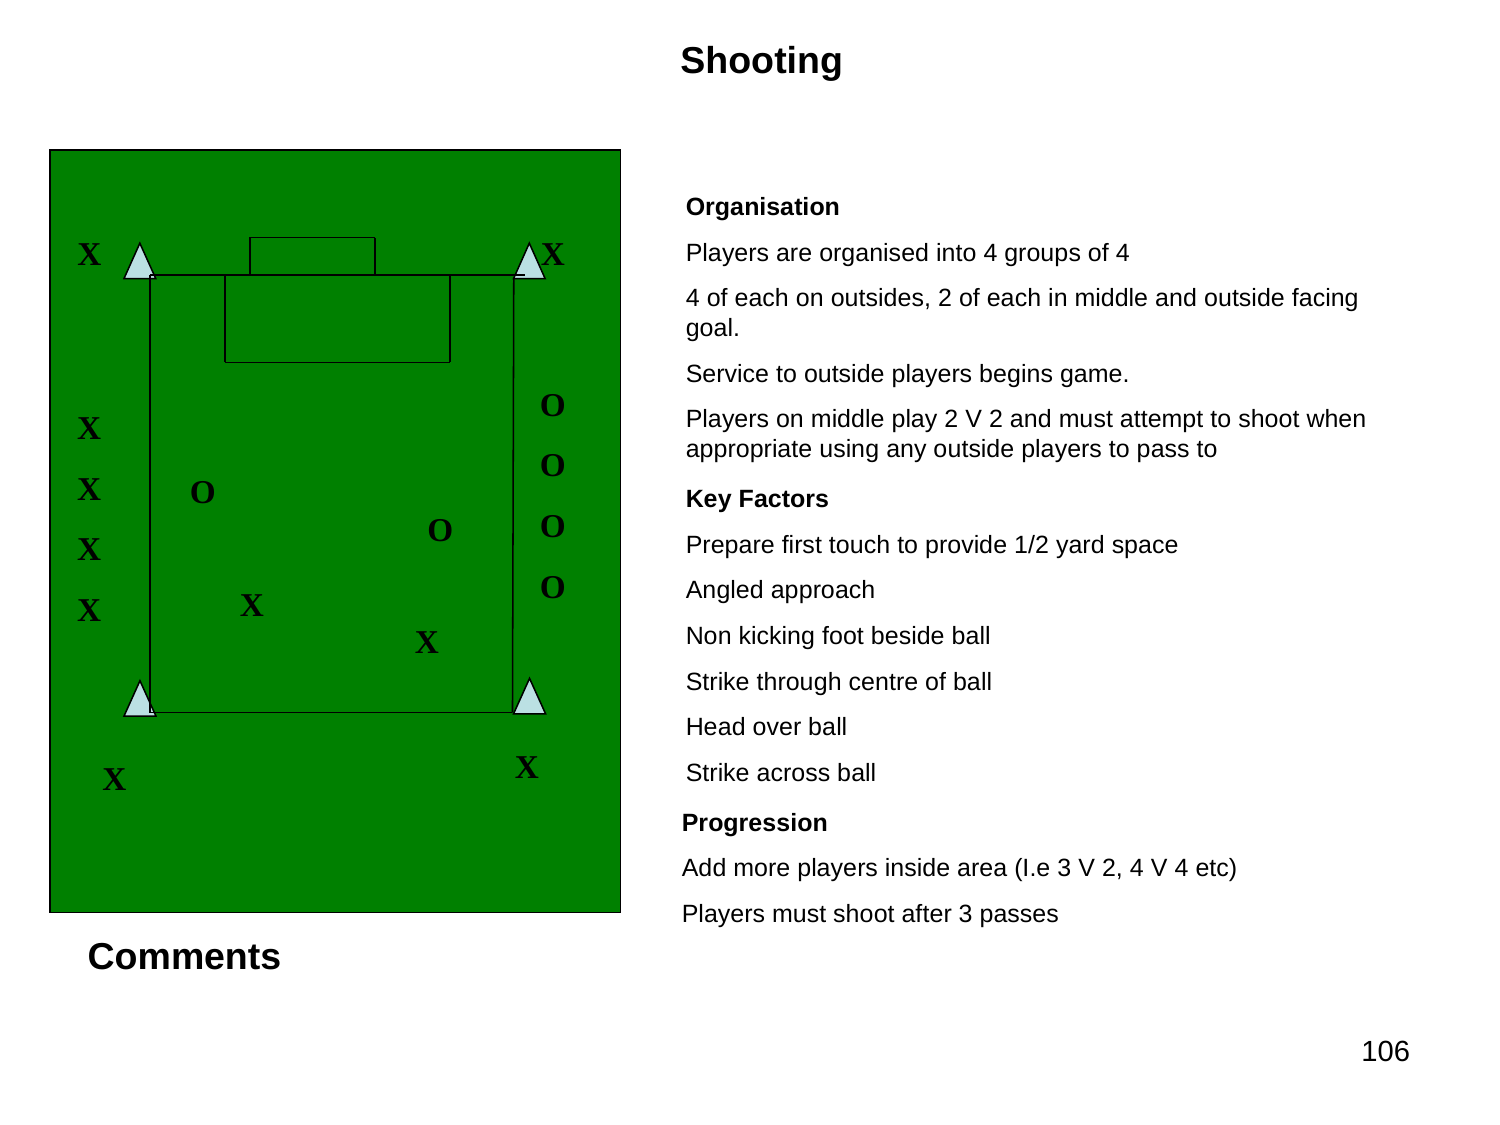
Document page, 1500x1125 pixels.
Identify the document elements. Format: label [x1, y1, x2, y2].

text_box [667, 798, 1412, 936]
text_box [671, 182, 1412, 471]
text_box [1074, 1024, 1425, 1103]
text_box [671, 474, 1396, 794]
text_box [50, 0, 1270, 913]
text_box [72, 924, 624, 986]
